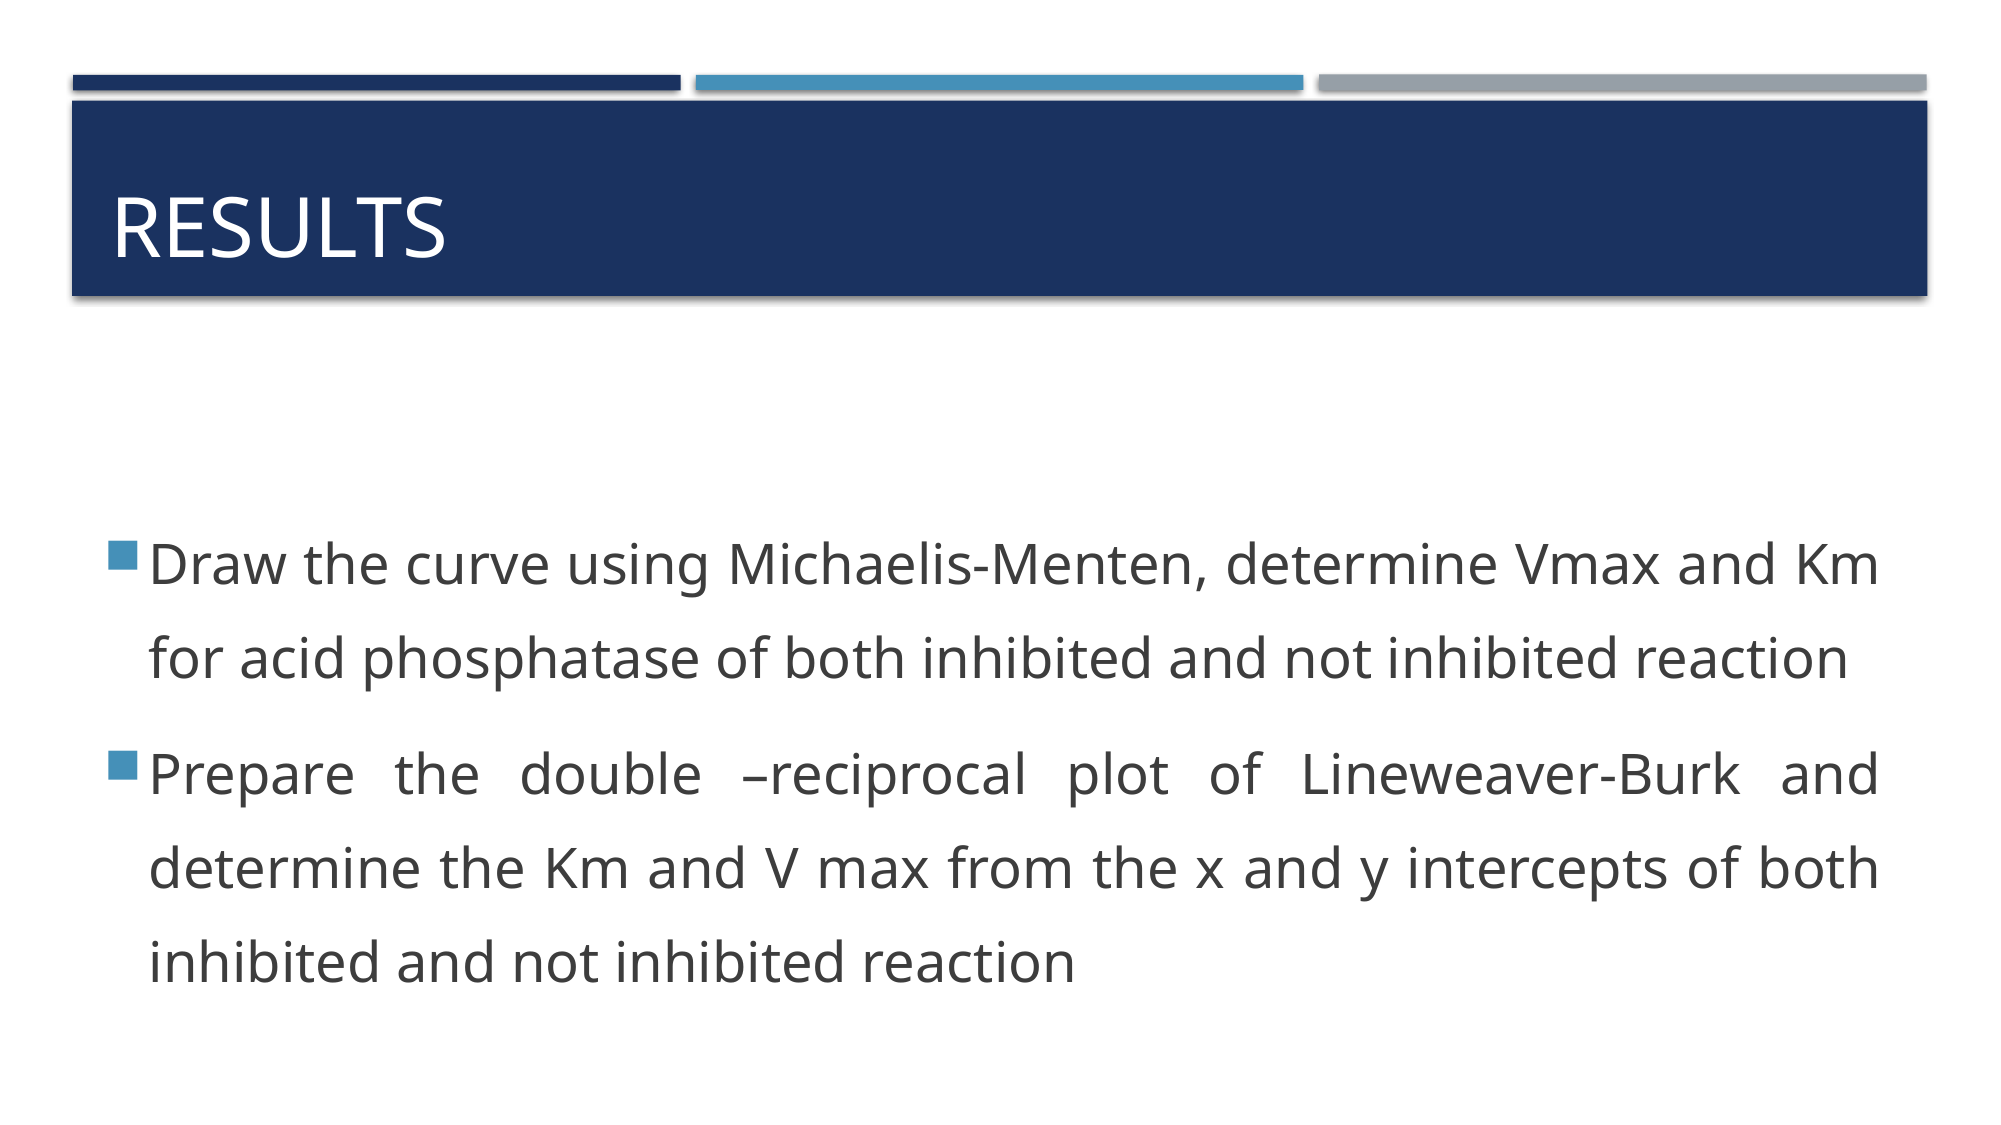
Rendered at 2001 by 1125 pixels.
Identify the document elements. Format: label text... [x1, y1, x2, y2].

list Draw the curve using Michaelis-Menten, determine Vmax and Km for acid phosphatase of both inhibited and not inhibited reaction Prepare the double –reciprocal plot of Lineweaver-Burk and determine the Km and V max from the x and y intercepts of both inhibited and not inhibited reaction [88, 494, 1898, 1098]
title Results [95, 115, 1905, 282]
